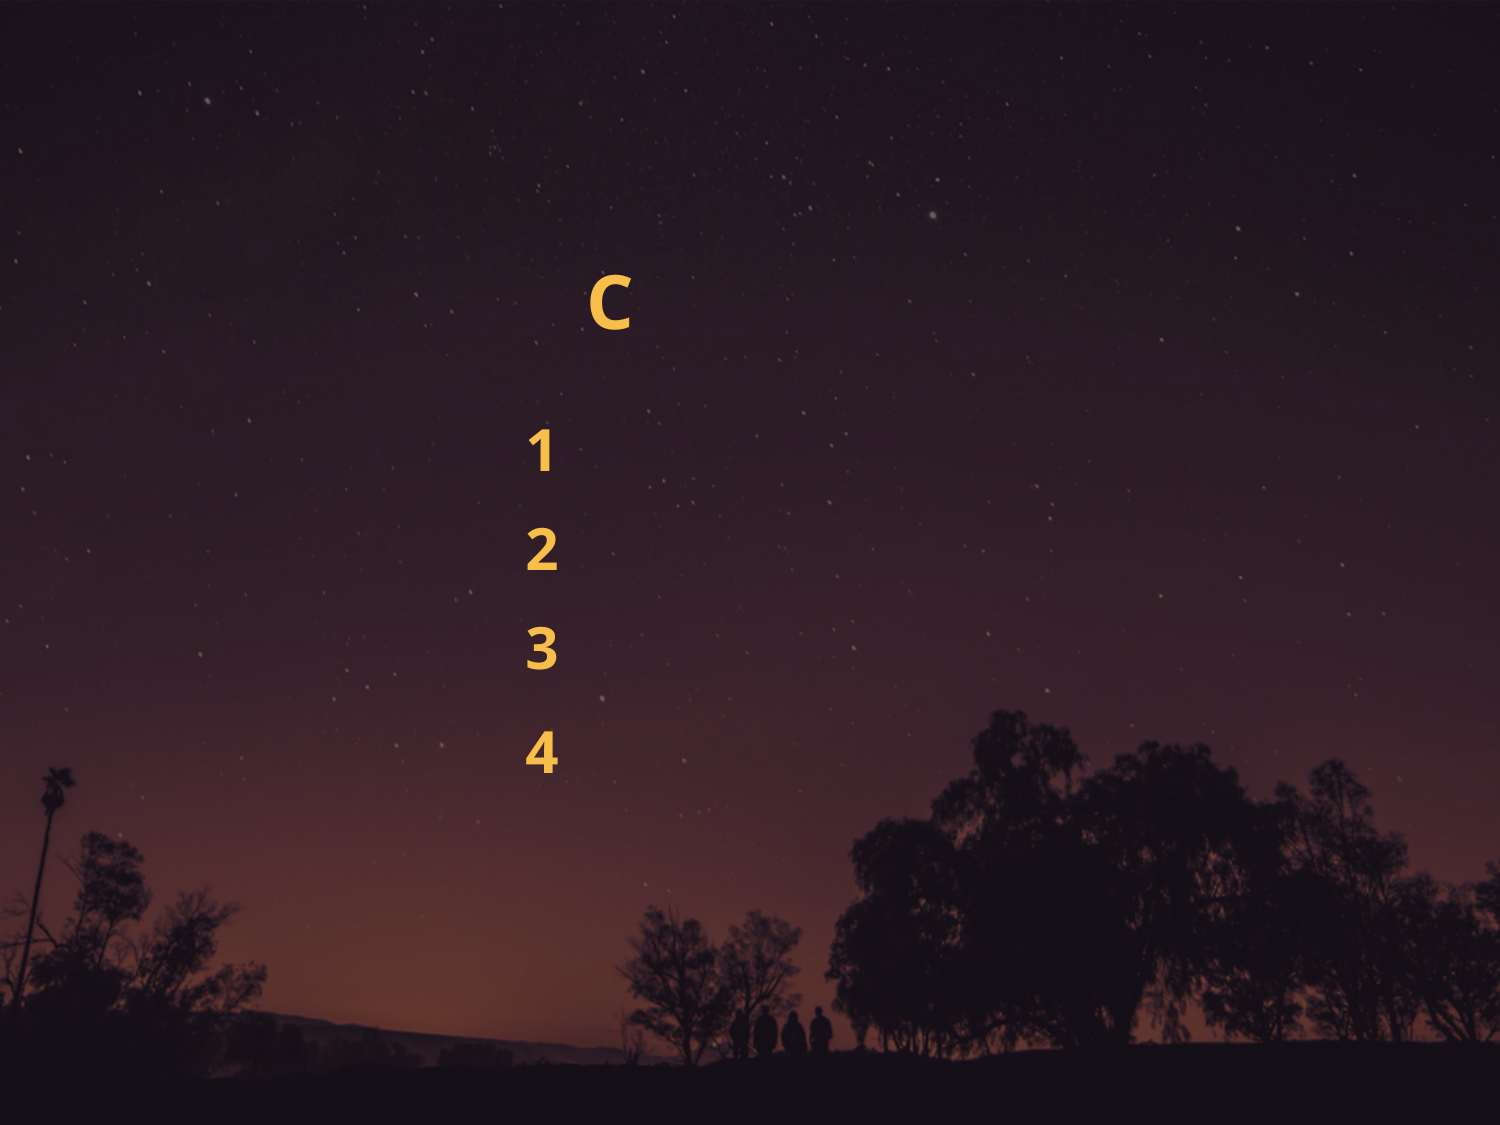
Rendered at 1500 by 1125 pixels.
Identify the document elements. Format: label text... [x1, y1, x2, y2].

text_box 데이터 전처리 [600, 603, 921, 679]
text_box 4 [510, 707, 574, 793]
text_box 3 [510, 603, 574, 689]
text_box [510, 405, 1048, 492]
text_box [510, 504, 884, 591]
picture [0, 0, 1500, 1125]
text_box 데이터 분석 [598, 707, 873, 783]
text_box Contents [572, 246, 928, 352]
